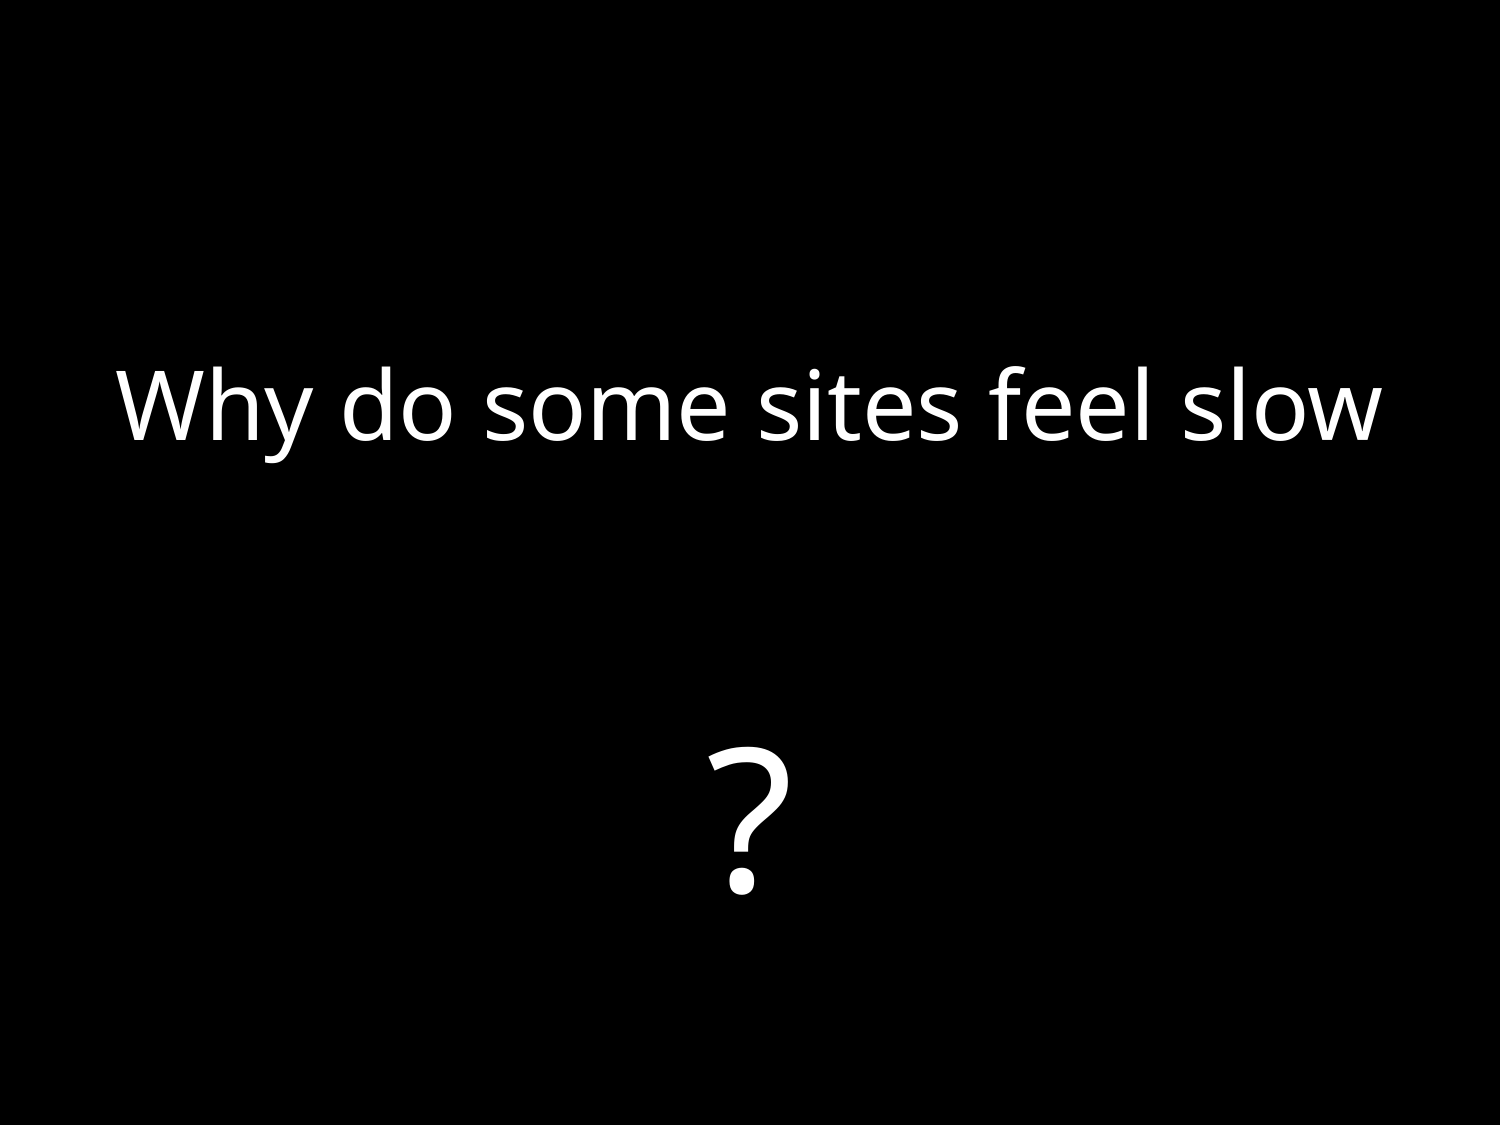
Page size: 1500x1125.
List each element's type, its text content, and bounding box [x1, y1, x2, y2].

text_box Why do some sites feel slow ? [0, 224, 1500, 940]
